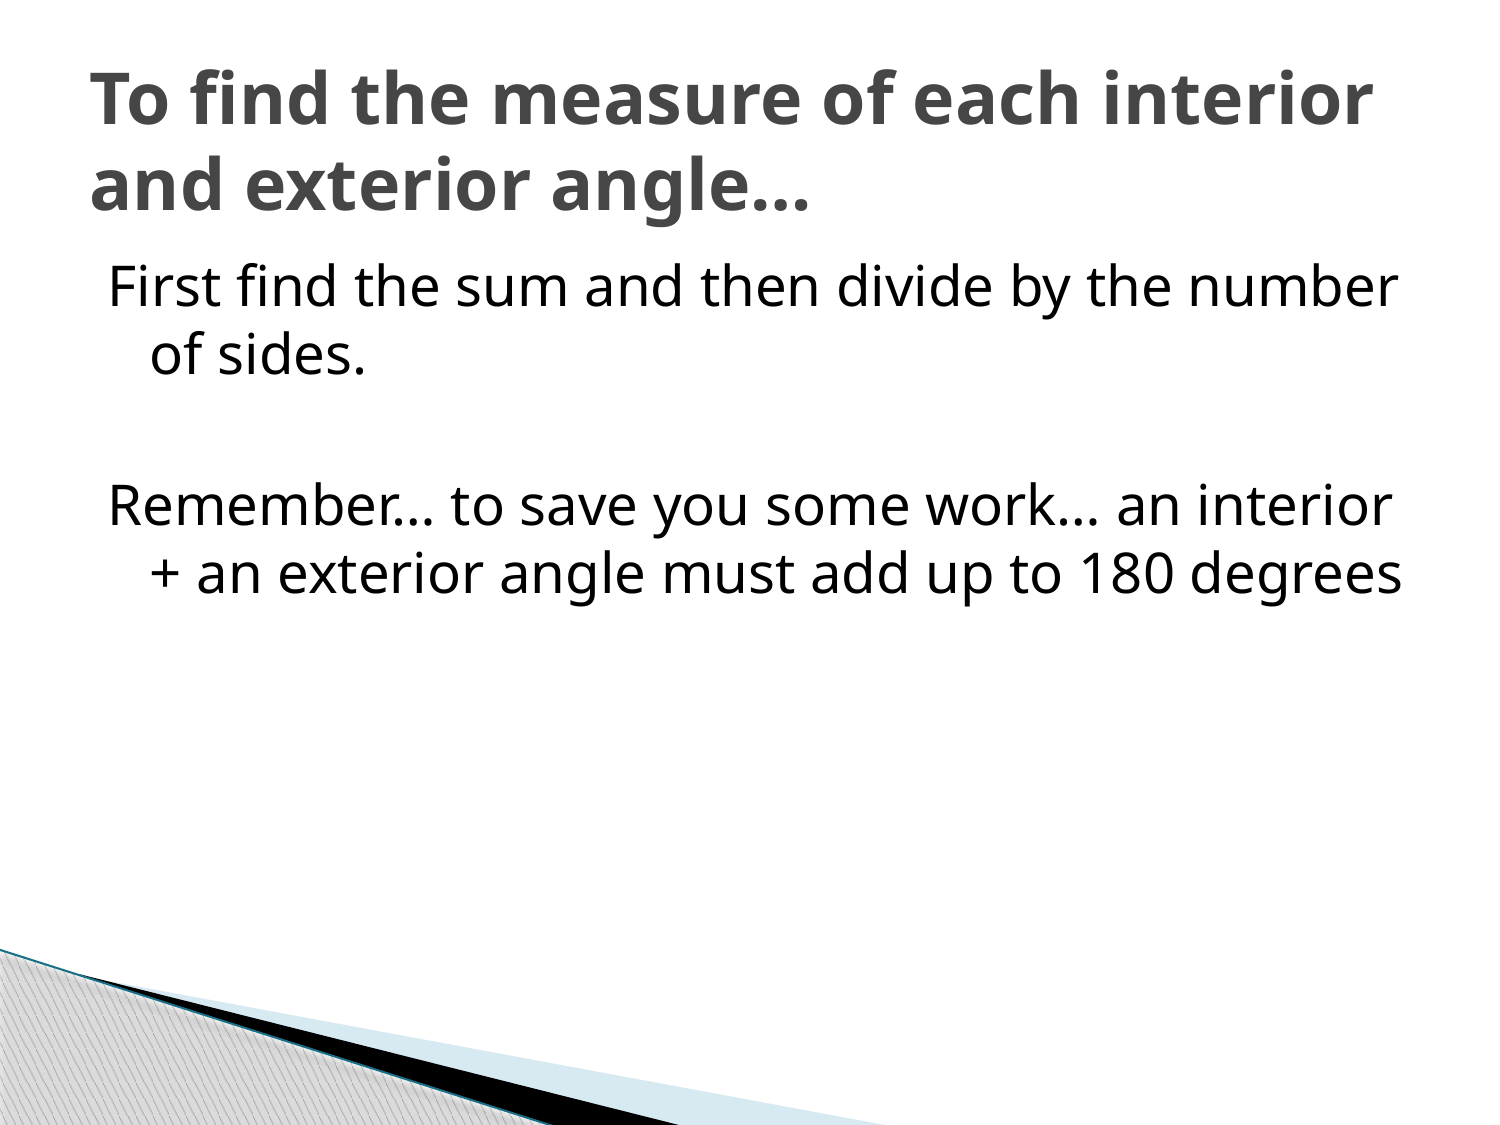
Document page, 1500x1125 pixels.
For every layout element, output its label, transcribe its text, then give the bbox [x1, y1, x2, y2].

title To find the measure of each interior and exterior angle… [75, 45, 1425, 233]
list First find the sum and then divide by the number of sides. Remember… to save you some work… an interior + an exterior angle must add up to 180 degrees [75, 243, 1425, 986]
